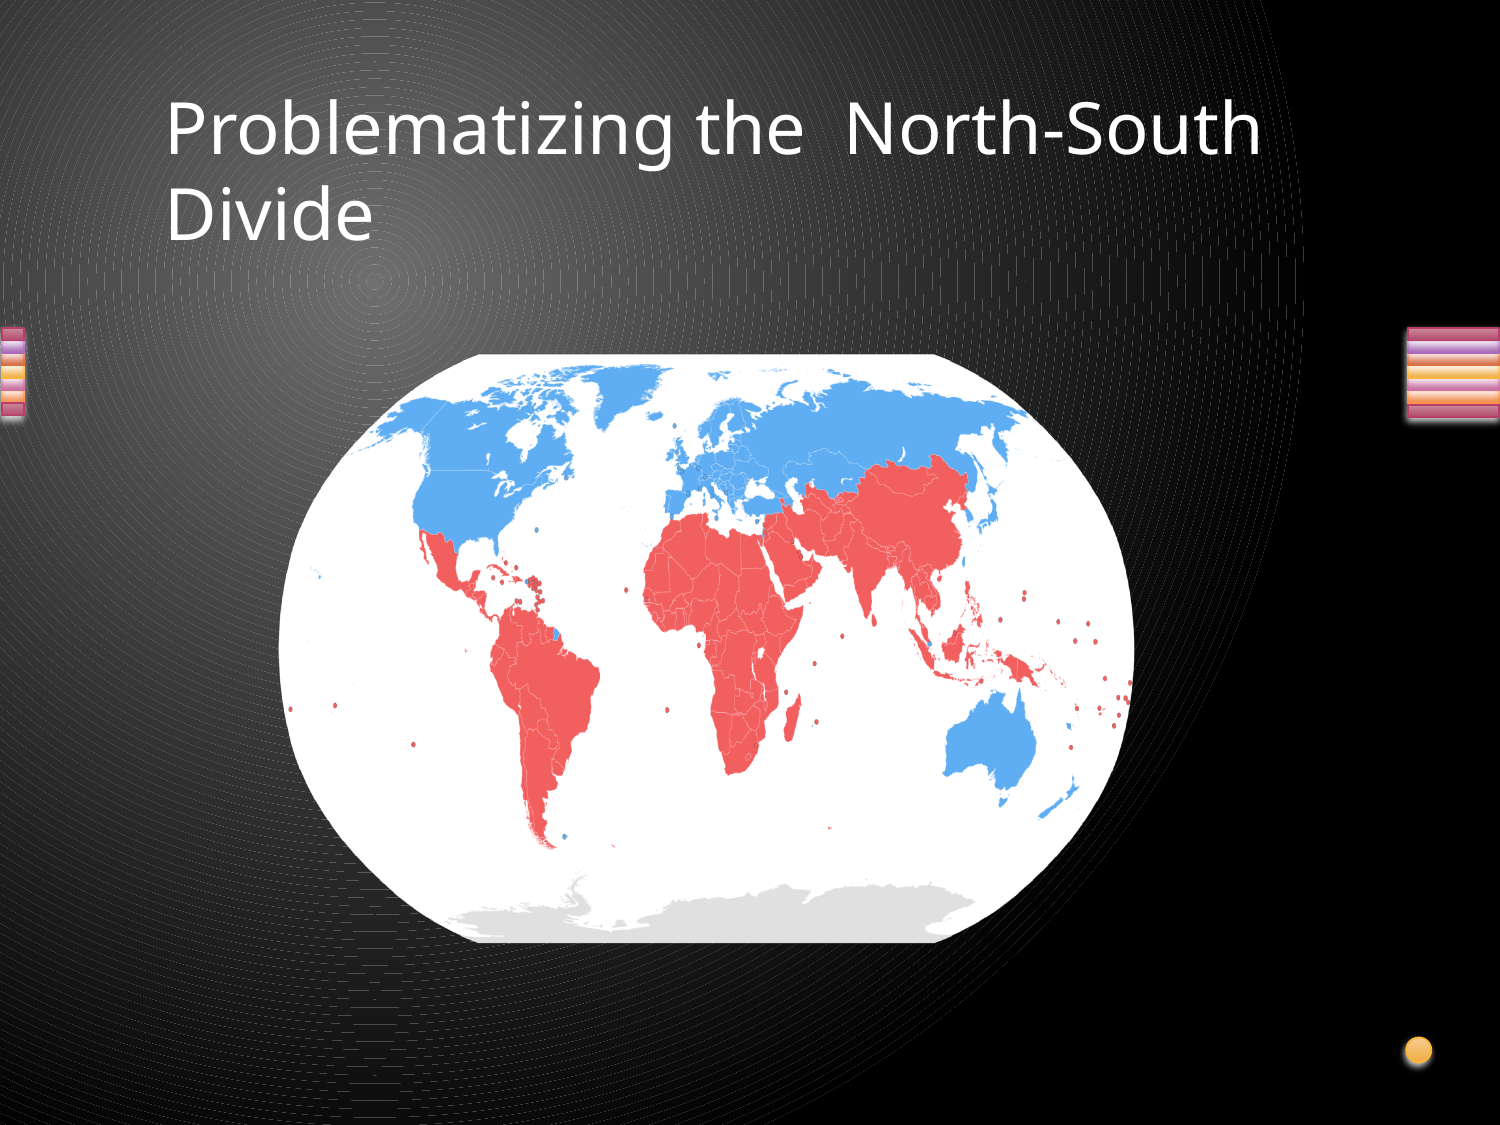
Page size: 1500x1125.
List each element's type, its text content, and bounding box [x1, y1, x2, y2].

title Problematizing the North-South Divide [150, 75, 1413, 263]
picture [273, 346, 1140, 951]
